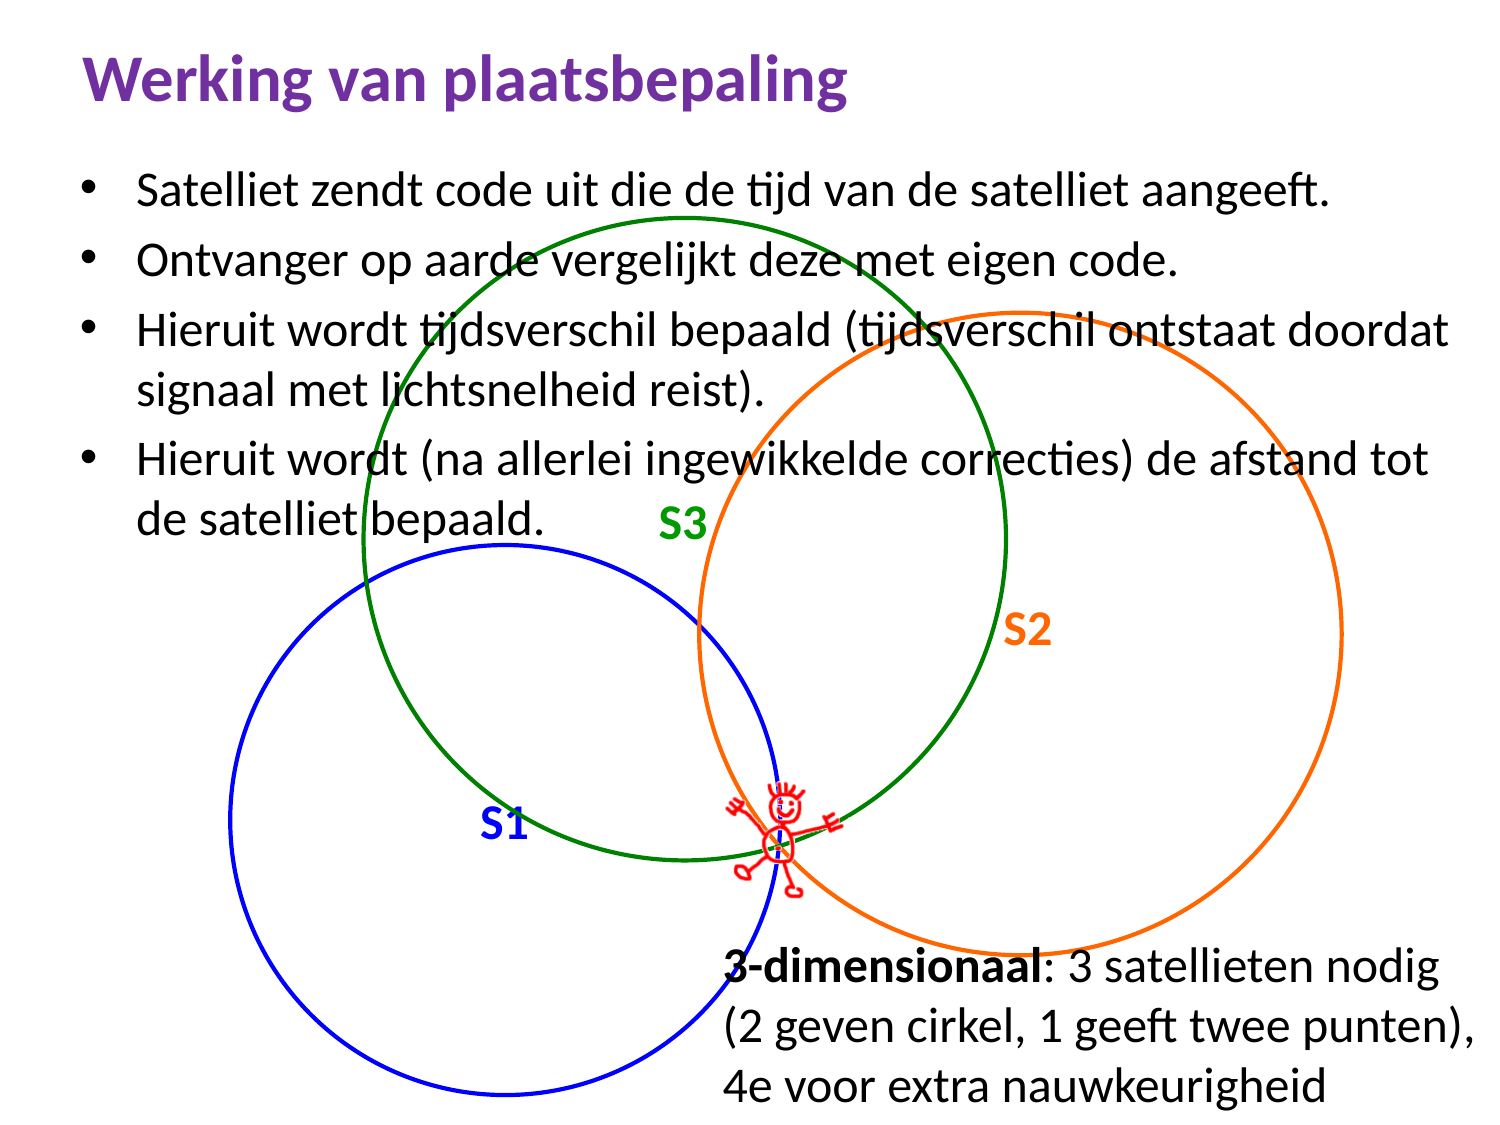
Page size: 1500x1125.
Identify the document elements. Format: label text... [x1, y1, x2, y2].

text_box 3-dimensionaal: 3 satellieten nodig (2 geven cirkel, 1 geeft twee punten), 4e voor extra nauwkeurigheid [708, 925, 1500, 1121]
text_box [229, 544, 781, 1096]
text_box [363, 217, 1007, 861]
list Satelliet zendt code uit die de tijd van de satelliet aangeeft. Ontvanger op aarde vergelijkt deze met eigen code. Hieruit wordt tijdsverschil bepaald (tijdsverschil ontstaat doordat signaal met lichtsnelheid reist). Hieruit wordt (na allerlei ingewikkelde correcties) de afstand tot de satelliet bepaald. [64, 148, 1468, 1088]
picture [701, 767, 865, 924]
title Werking van plaatsbepaling [67, 26, 1466, 125]
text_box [698, 312, 1342, 956]
